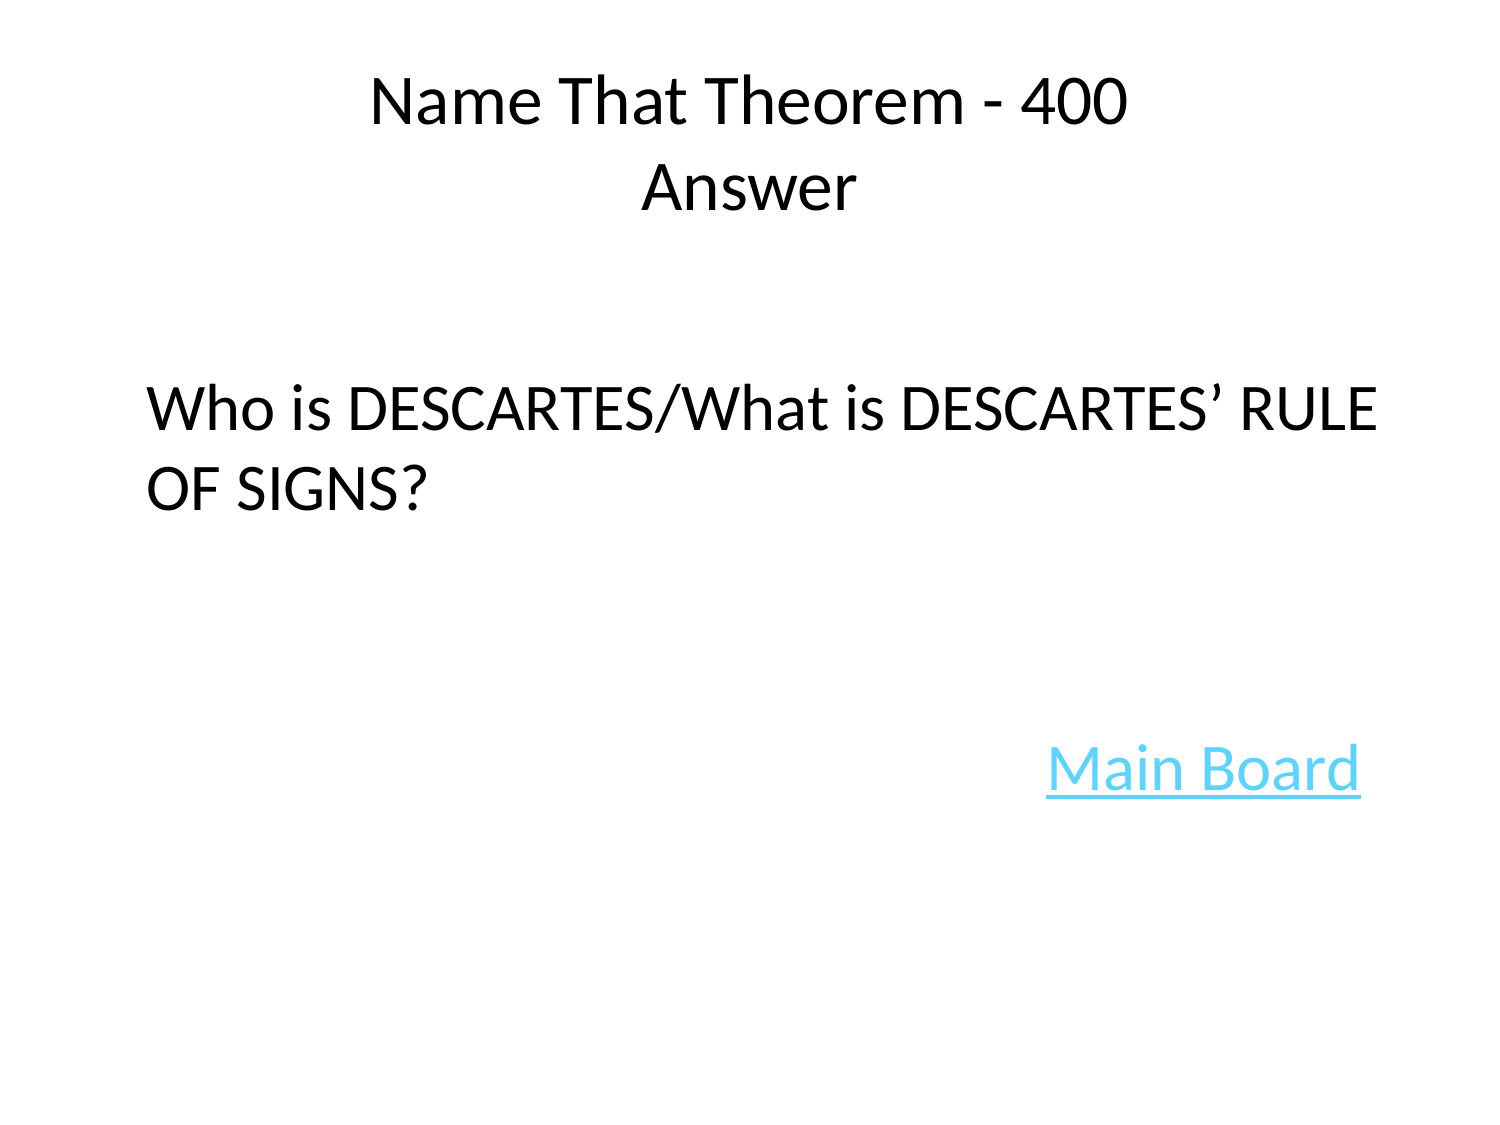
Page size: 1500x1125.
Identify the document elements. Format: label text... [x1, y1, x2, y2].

list Who is DESCARTES/What is DESCARTES’ RULE OF SIGNS? Main Board [75, 262, 1425, 1005]
title Name That Theorem - 400 Answer [75, 45, 1425, 233]
